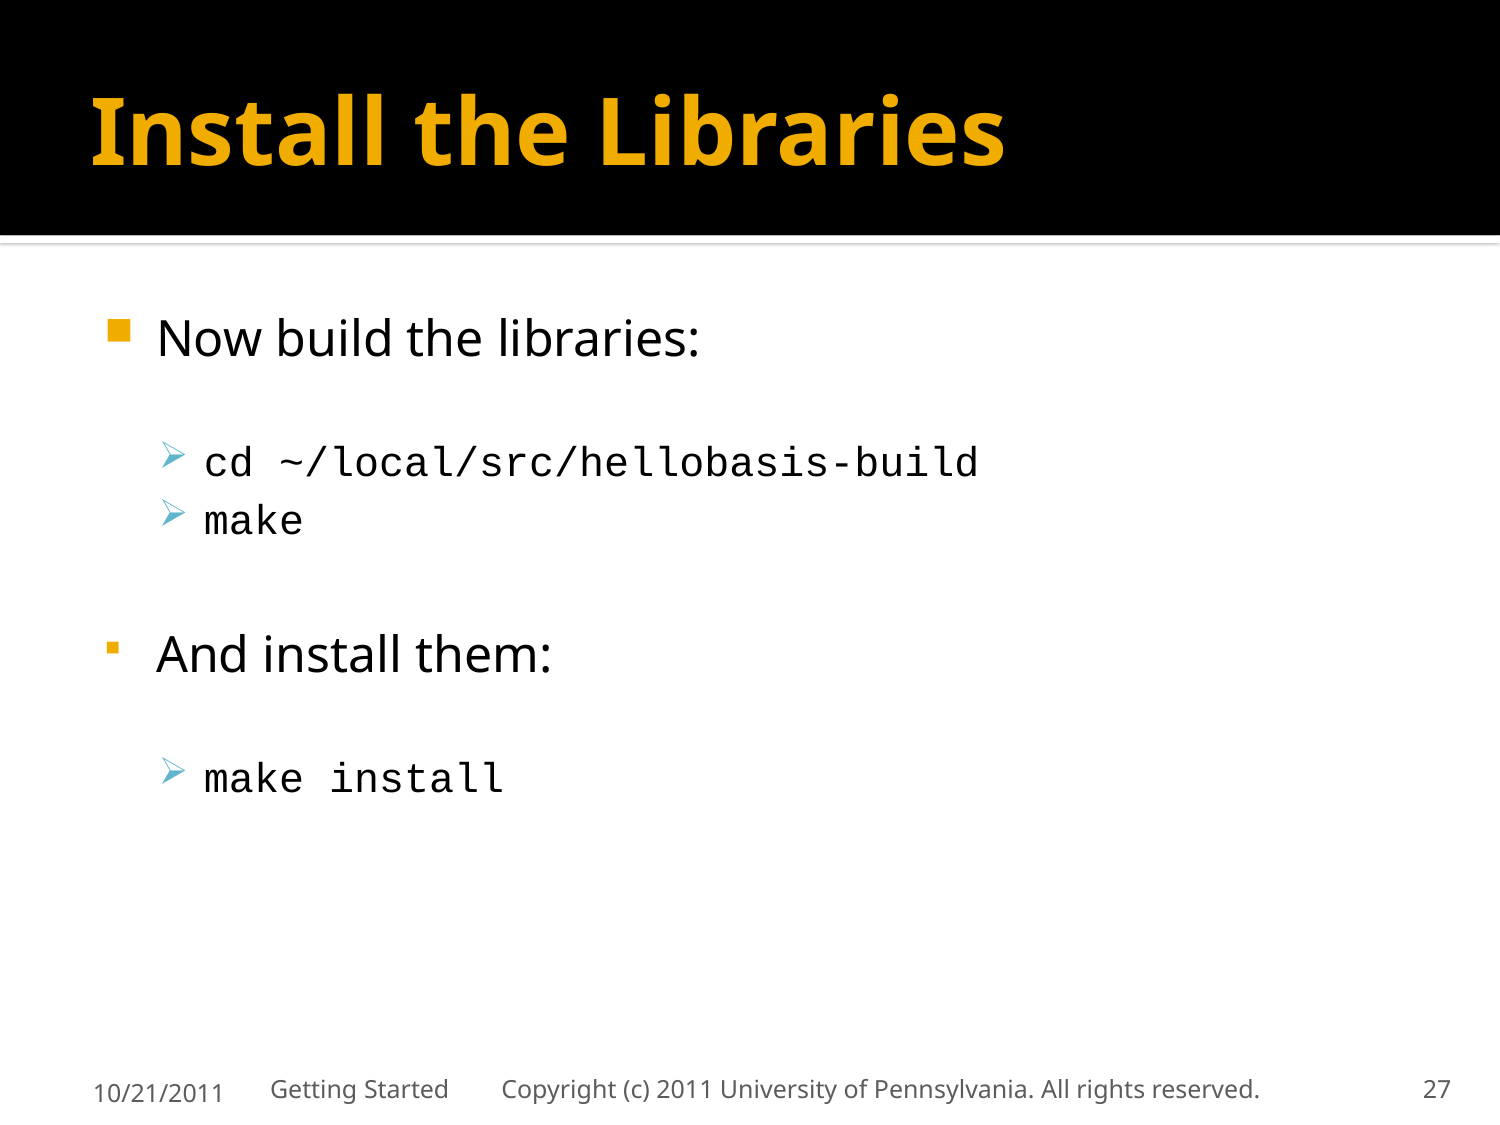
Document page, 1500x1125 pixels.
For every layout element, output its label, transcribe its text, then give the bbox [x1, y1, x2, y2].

footer Getting Started Copyright (c) 2011 University of Pennsylvania. All rights reserved. [262, 1062, 1337, 1108]
list Now build the libraries: cd ~/local/src/hellobasis-build make And install them: make install [75, 291, 1425, 1050]
slide_number 27 [1345, 1062, 1467, 1108]
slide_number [75, 1062, 238, 1108]
title Install the Libraries [75, 25, 1425, 231]
